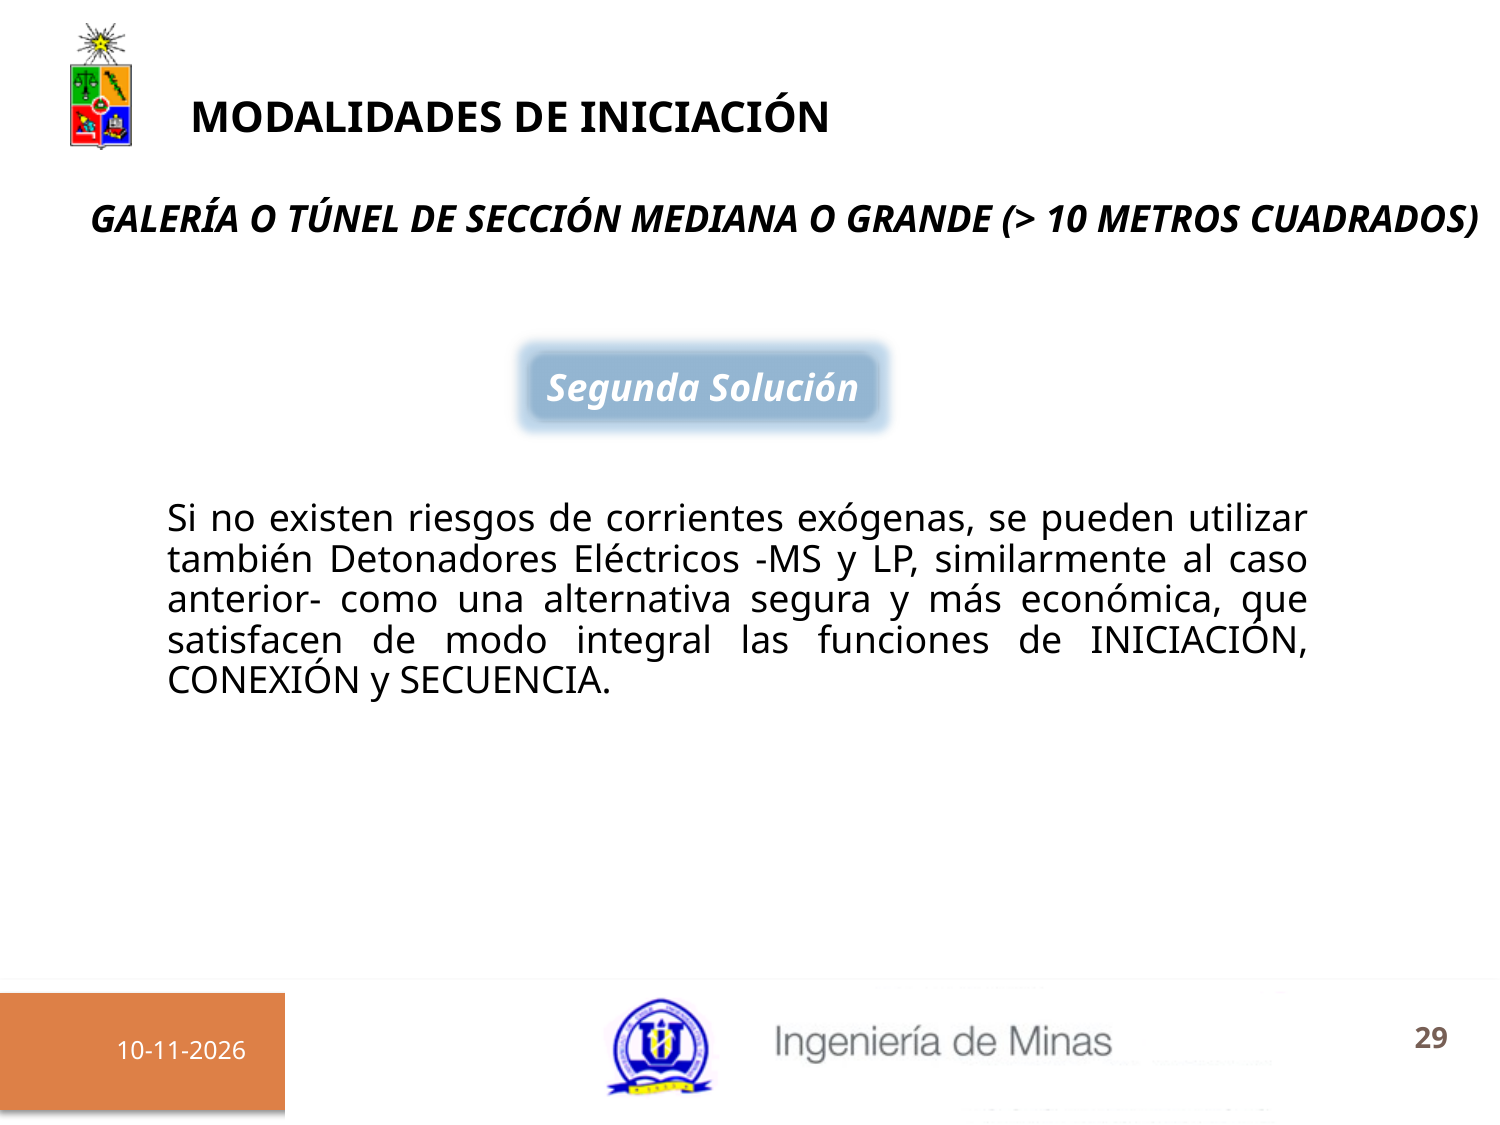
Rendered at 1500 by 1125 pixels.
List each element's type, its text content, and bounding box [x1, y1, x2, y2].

text_box Si no existen riesgos de corrientes exógenas, se pueden utilizar también Detonadores Eléctricos -MS y LP, similarmente al caso anterior- como una alternativa segura y más económica, que satisfacen de modo integral las funciones de INICIACIÓN, CONEXIÓN y SECUENCIA. [152, 492, 1325, 710]
text_box Galería o túnel de sección Mediana o Grande (> 10 metros cuadrados) [75, 187, 1496, 248]
picture [69, 23, 132, 151]
picture [285, 980, 1500, 1125]
text_box Segunda Solución [534, 358, 873, 416]
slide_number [12, 995, 279, 1108]
text_box Modalidades de iniciación [175, 81, 1266, 148]
